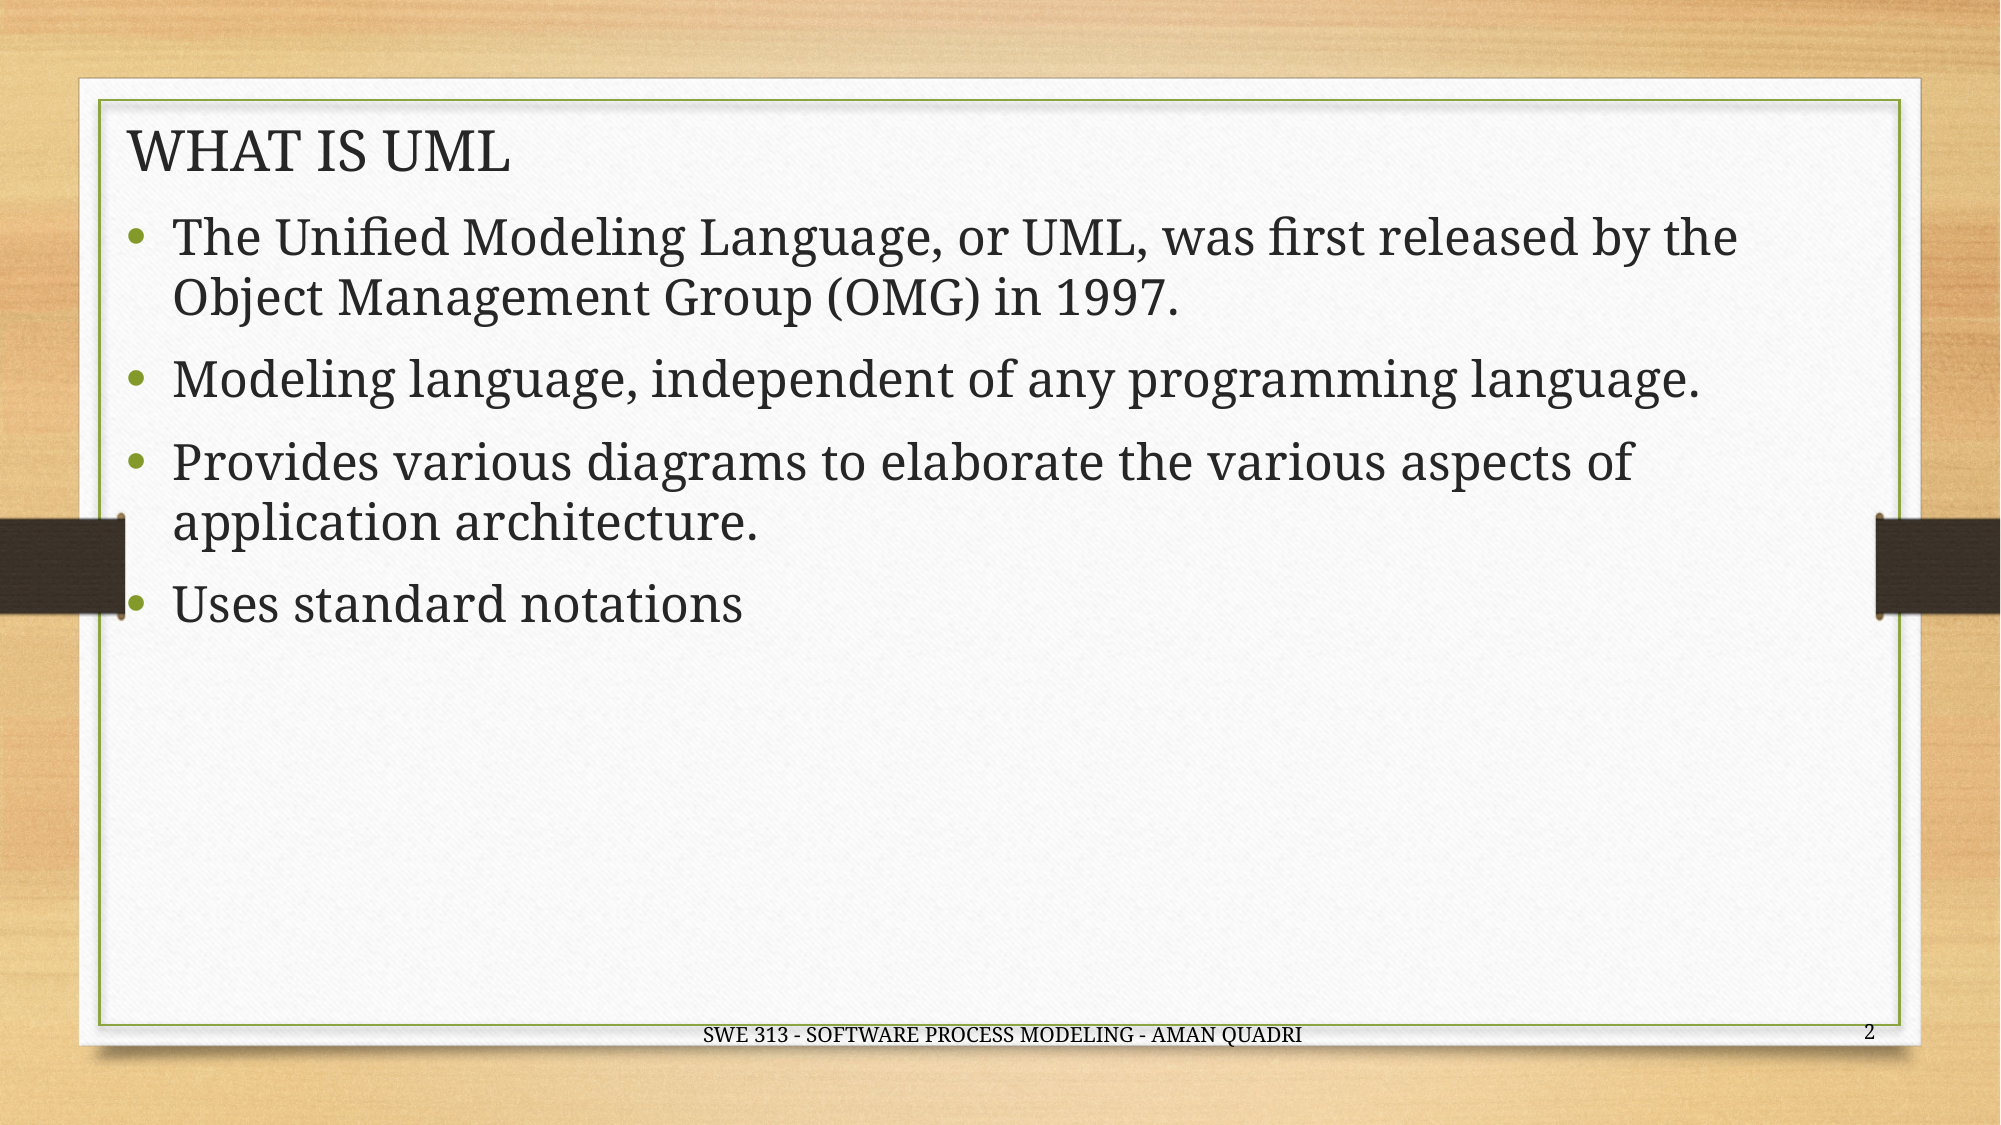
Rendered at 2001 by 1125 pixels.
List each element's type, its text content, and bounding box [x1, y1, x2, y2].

title WHAT IS UML [110, 106, 1895, 191]
picture [0, 0, 2001, 1125]
slide_number 2 [1801, 1010, 1891, 1056]
list The Unified Modeling Language, or UML, was first released by the Object Management Group (OMG) in 1997. Modeling language, independent of any programming language. Provides various diagrams to elaborate the various aspects of application architecture. Uses standard notations [110, 197, 1895, 1017]
footer SWE 313 - SOFTWARE PROCESS MODELING - AMAN QUADRI [403, 1020, 1602, 1049]
